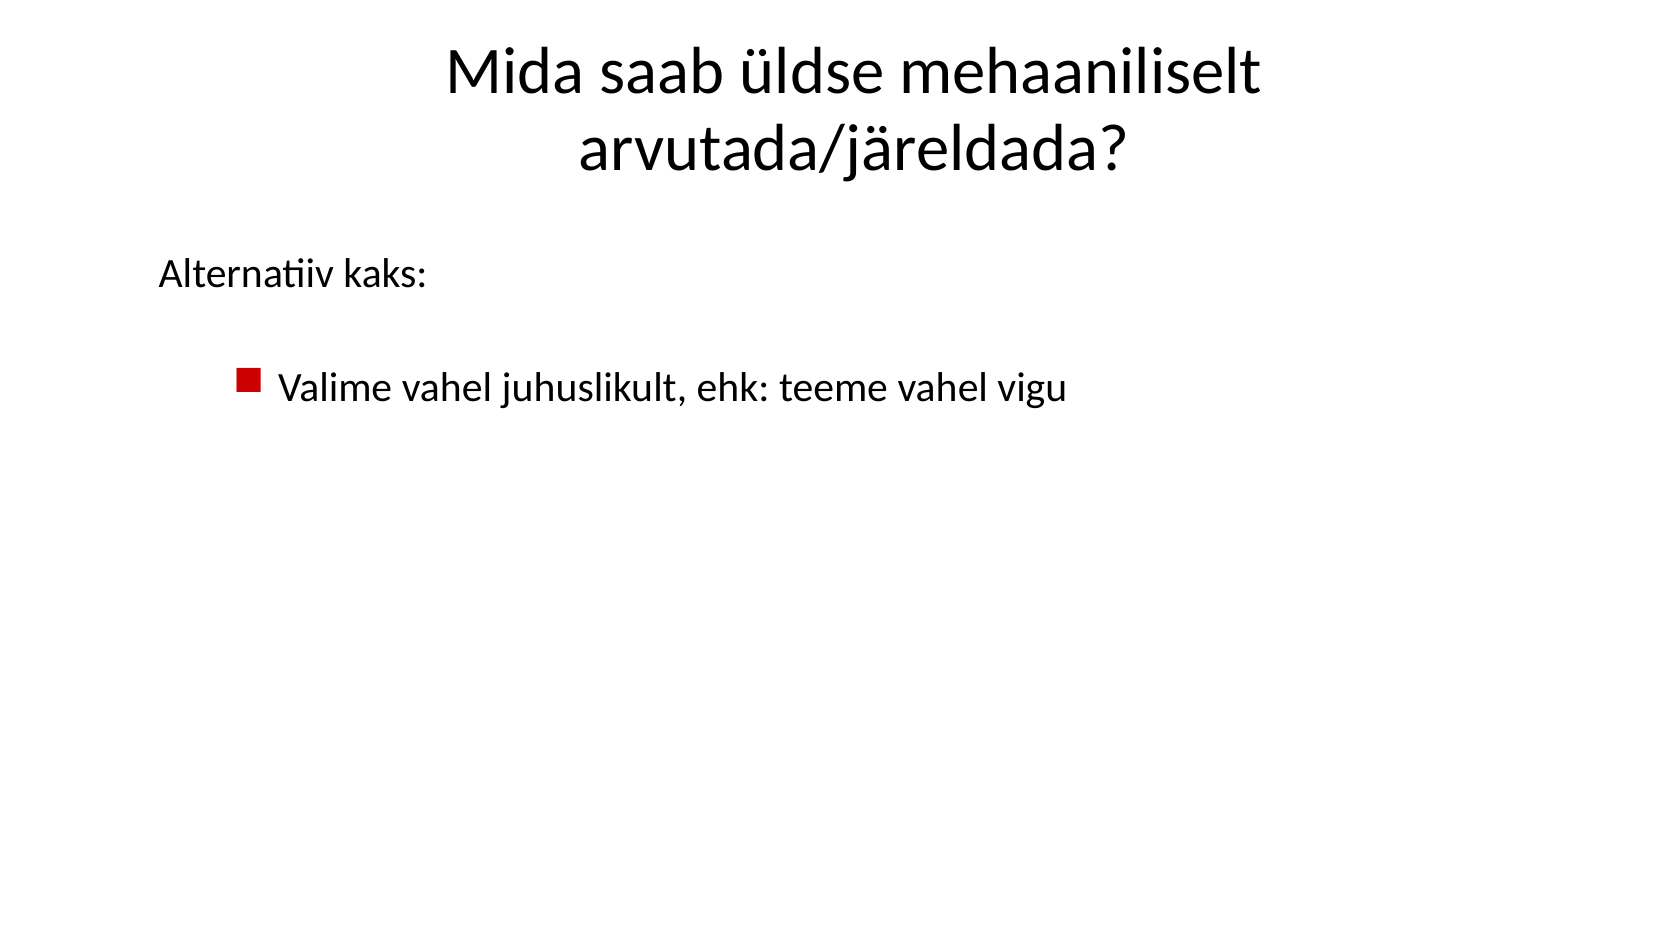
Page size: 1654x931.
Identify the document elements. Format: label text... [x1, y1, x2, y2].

title Mida saab üldse mehaaniliselt arvutada/järeldada? [151, 51, 1557, 166]
list Alternatiiv kaks: Valime vahel juhuslikult, ehk: teeme vahel vigu [142, 240, 1563, 830]
